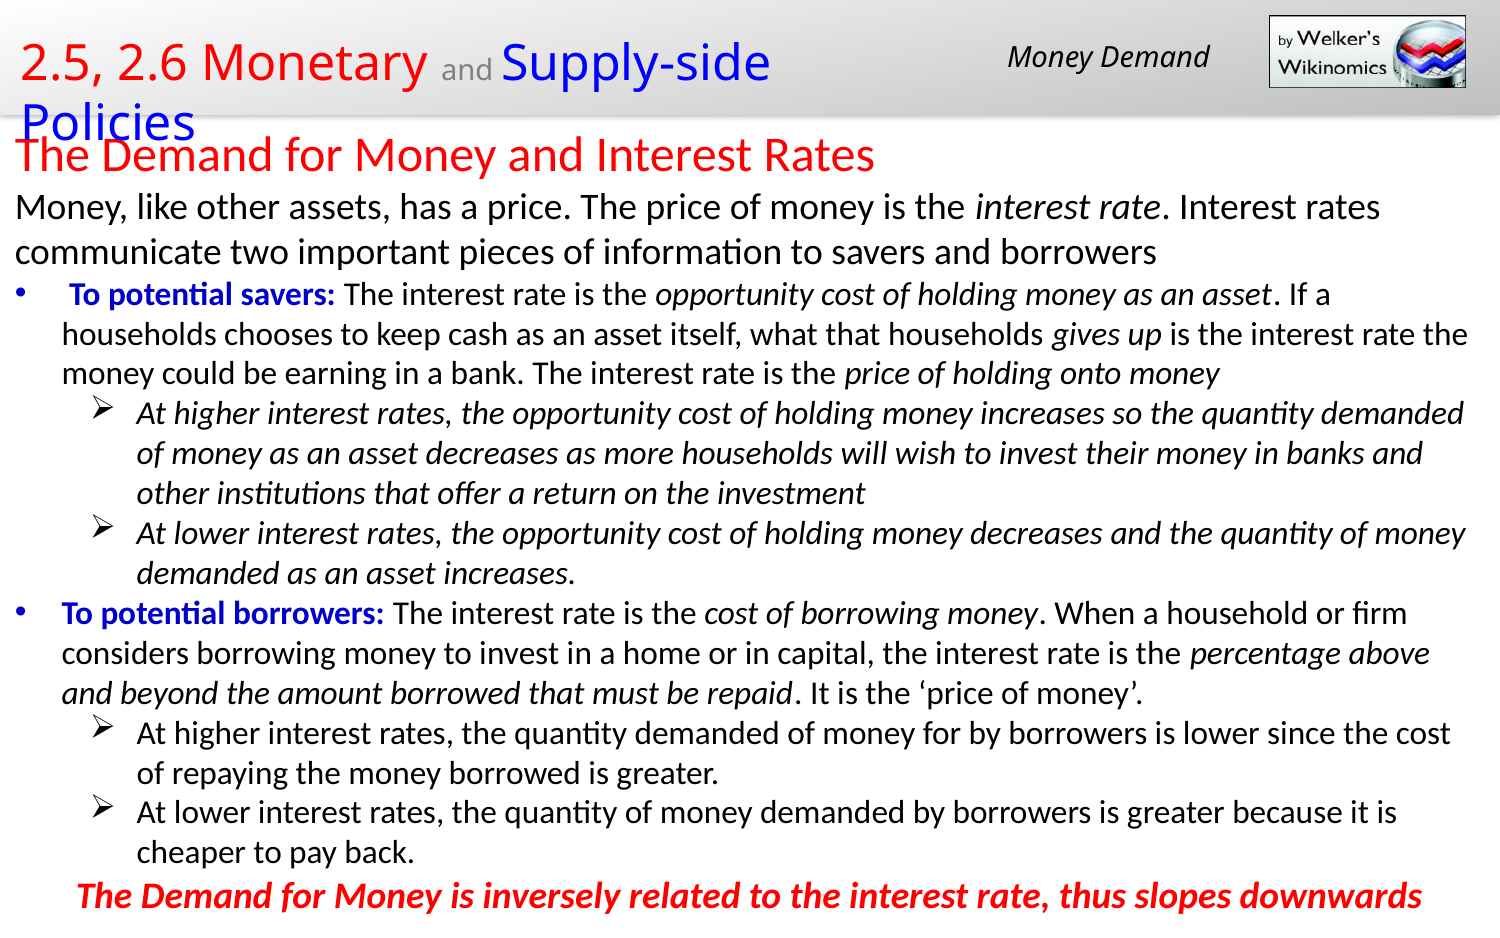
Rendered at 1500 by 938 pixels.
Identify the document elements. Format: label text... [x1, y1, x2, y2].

text_box The Demand for Money and Interest Rates Money, like other assets, has a price. The price of money is the interest rate. Interest rates communicate two important pieces of information to savers and borrowers To potential savers: The interest rate is the opportunity cost of holding money as an asset. If a households chooses to keep cash as an asset itself, what that households gives up is the interest rate the money could be earning in a bank. The interest rate is the price of holding onto money At higher interest rates, the opportunity cost of holding money increases so the quantity demanded of money as an asset decreases as more households will wish to invest their money in banks and other institutions that offer a return on the investment At lower interest rates, the opportunity cost of holding money decreases and the quantity of money demanded as an asset increases. To potential borrowers: The interest rate is the cost of borrowing money. When a household or firm considers borrowing money to invest in a home or in capital, the interest rate is the percentage above and beyond the amount borrowed that must be repaid. It is the ‘price of money’. At higher interest rates, the quantity demanded of money for by borrowers is lower since the cost of repaying the money borrowed is greater. At lower interest rates, the quantity of money demanded by borrowers is greater because it is cheaper to pay back. The Demand for Money is inversely related to the interest rate, thus slopes downwards [0, 123, 1500, 923]
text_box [0, 0, 1500, 115]
